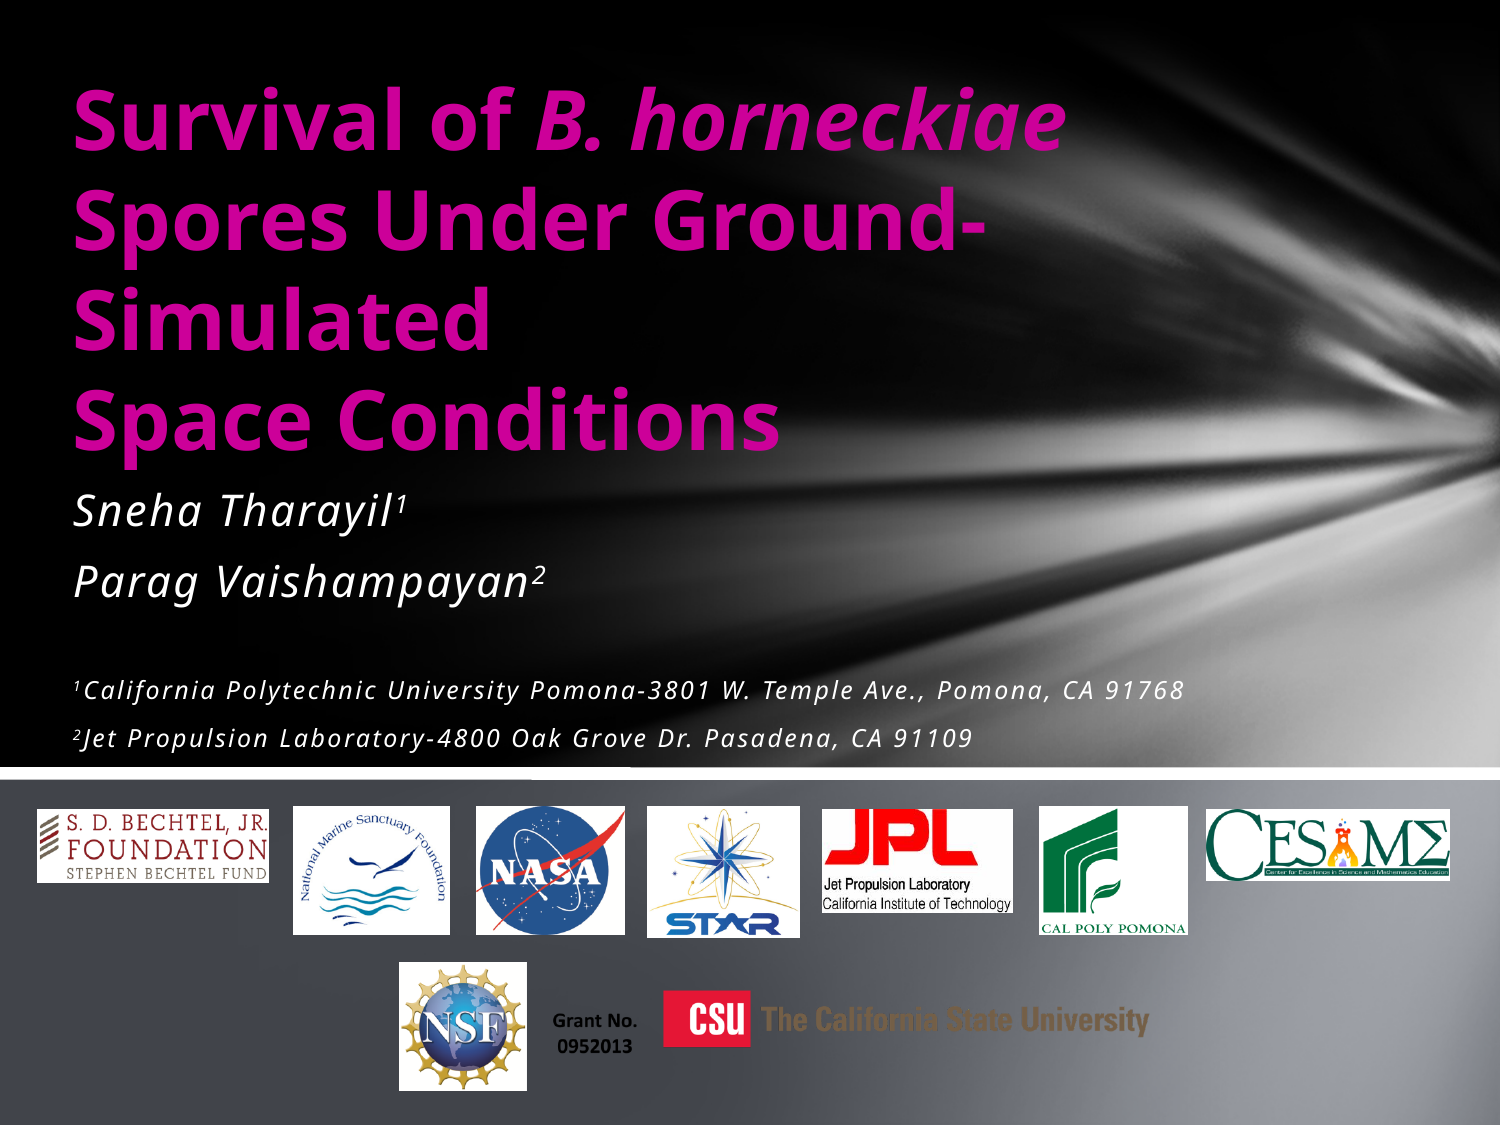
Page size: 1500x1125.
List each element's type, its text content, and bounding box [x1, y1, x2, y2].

picture [1039, 806, 1188, 935]
picture [399, 962, 1151, 1091]
picture [821, 808, 1013, 913]
subtitle Sneha Tharayil1 Parag Vaishampayan2 1California Polytechnic University Pomona-3801 W. Temple Ave., Pomona, CA 91768 2Jet Propulsion Laboratory-4800 Oak Grove Dr. Pasadena, CA 91109 [57, 474, 1475, 763]
title Survival of B. horneckiae Spores Under Ground-Simulated Space Conditions [57, 75, 1318, 475]
picture [293, 806, 451, 936]
picture [37, 808, 269, 883]
picture [646, 806, 801, 938]
picture [476, 806, 626, 936]
picture [1206, 808, 1451, 881]
